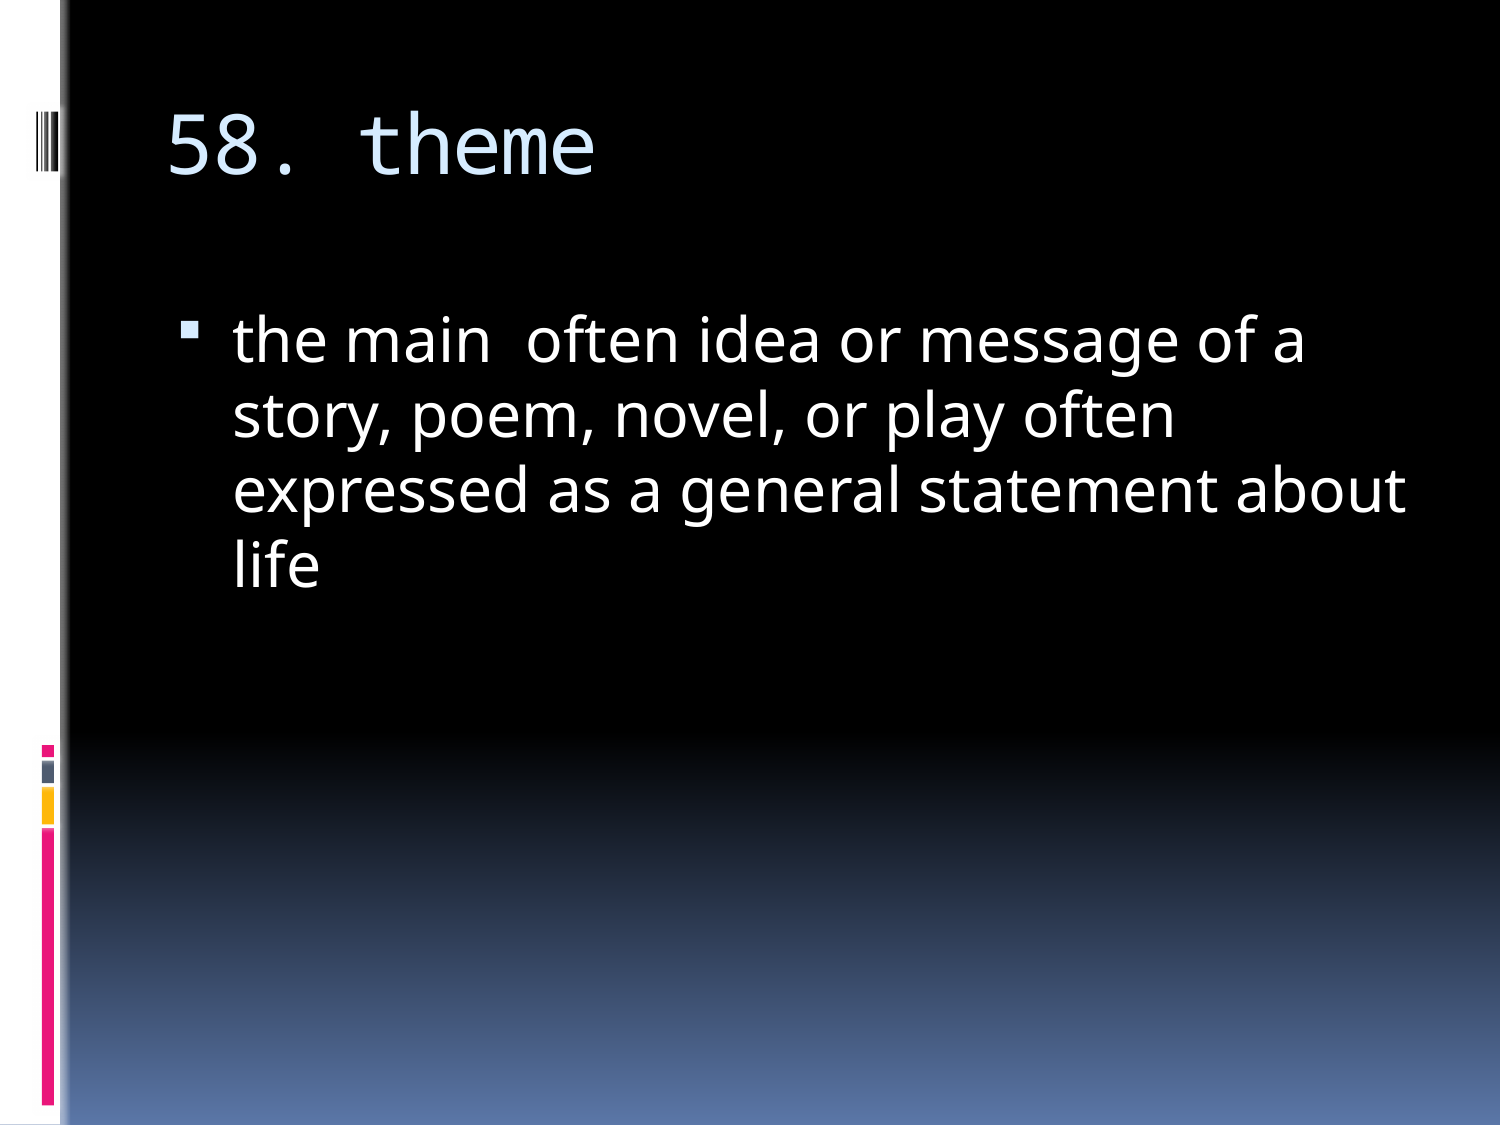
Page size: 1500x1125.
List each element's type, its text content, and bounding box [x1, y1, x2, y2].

list the main often idea or message of a story, poem, novel, or play often expressed as a general statement about life [150, 292, 1425, 1043]
title 58. theme [150, 83, 1425, 234]
